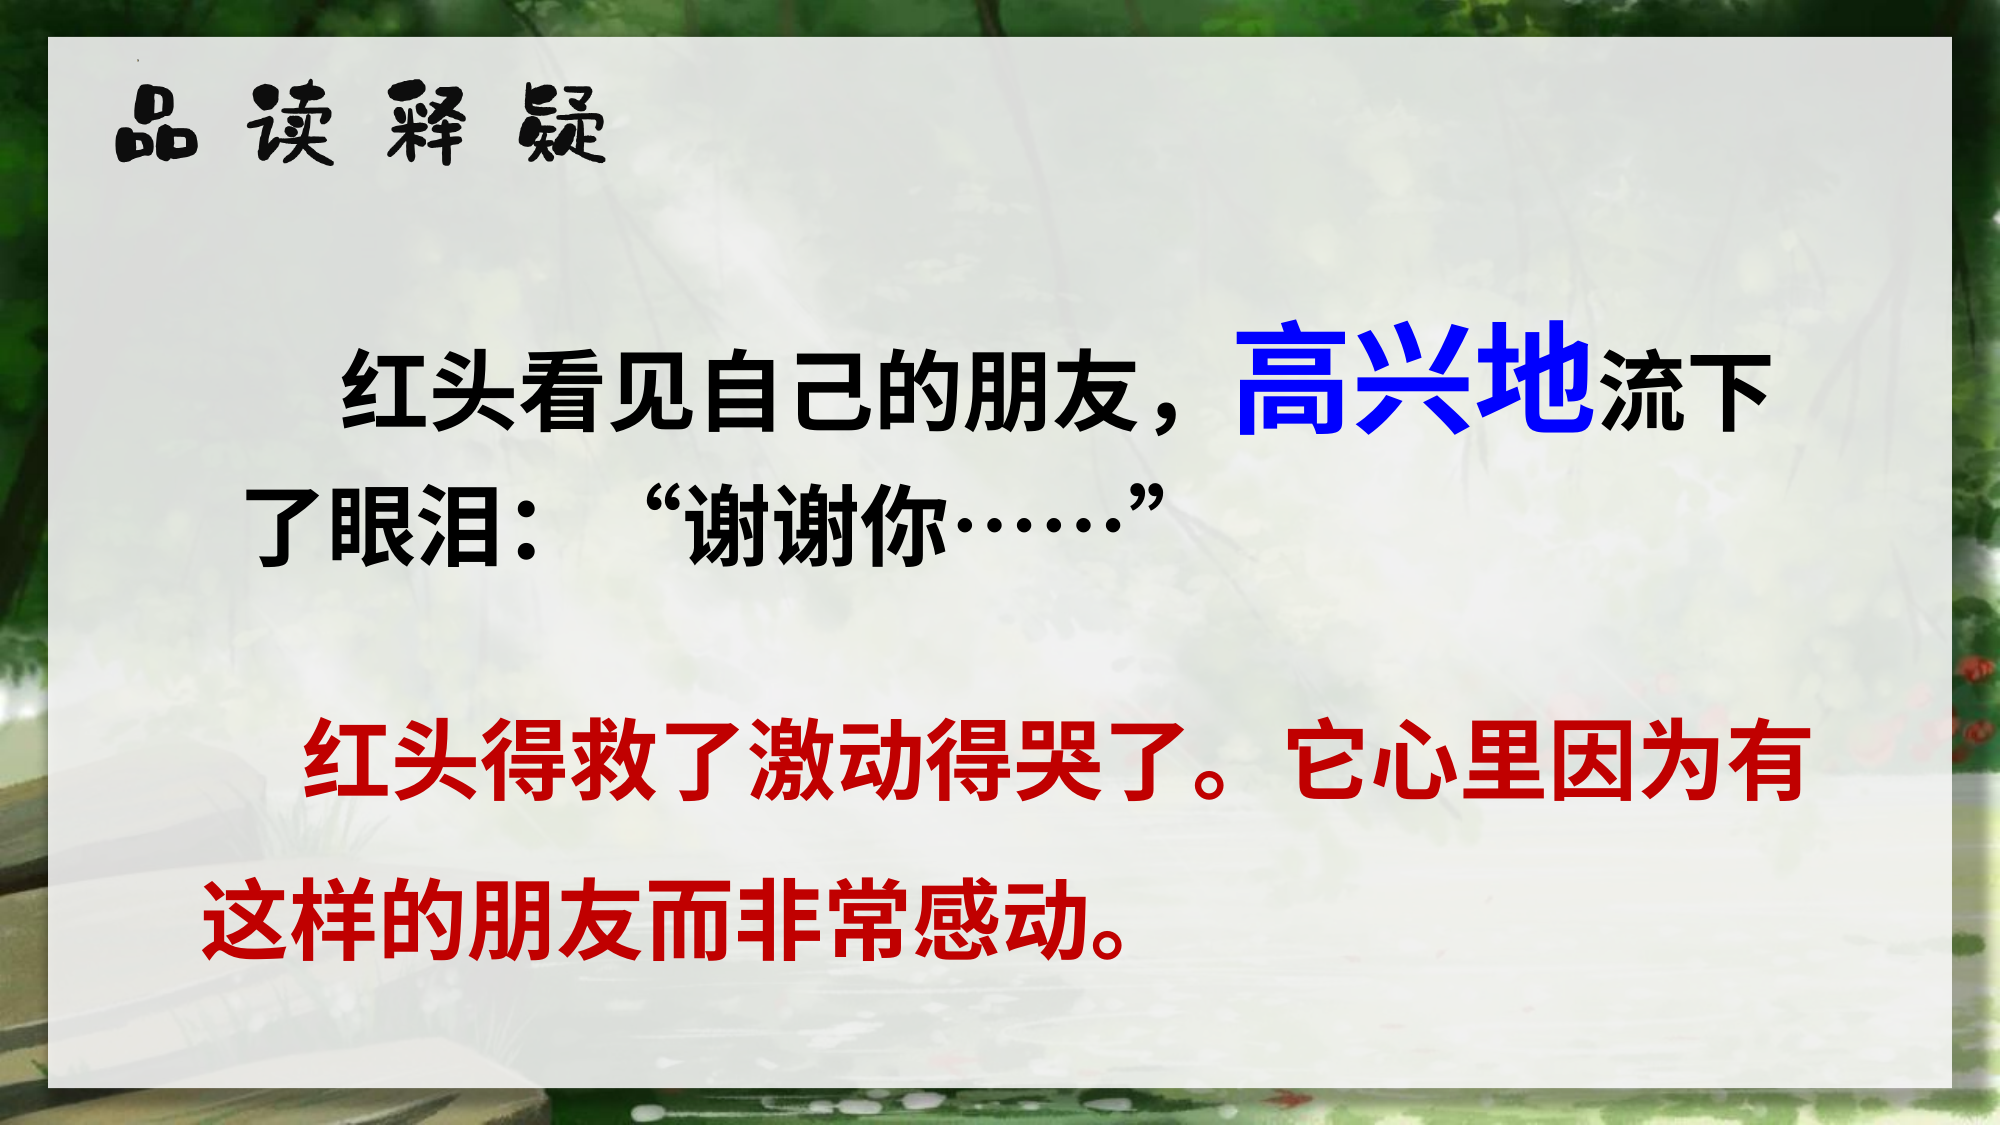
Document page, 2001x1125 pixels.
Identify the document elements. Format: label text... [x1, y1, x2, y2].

text_box 红头看见自己的朋友，高兴地流下了眼泪：“谢谢你……” [223, 265, 1799, 585]
text_box 红头得救了激动得哭了。它心里因为有这样的朋友而非常感动。 [185, 643, 1836, 979]
picture [0, 0, 2000, 1125]
